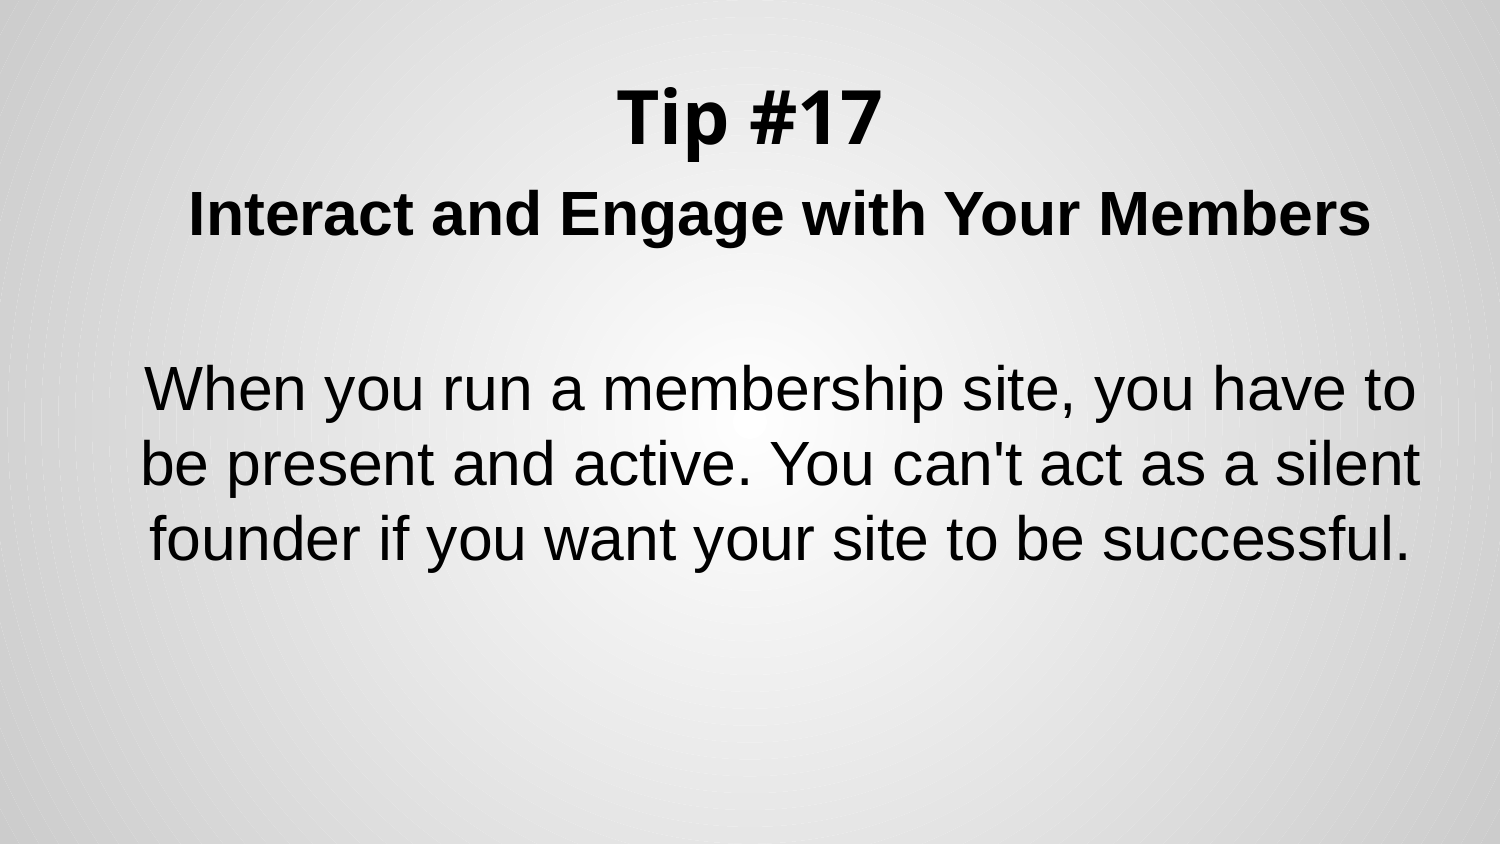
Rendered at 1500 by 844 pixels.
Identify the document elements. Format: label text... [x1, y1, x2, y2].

list Interact and Engage with Your Members When you run a membership site, you have to be present and active. You can't act as a silent founder if you want your site to be successful. [106, 70, 1457, 754]
title Tip #17 [75, 33, 1425, 175]
